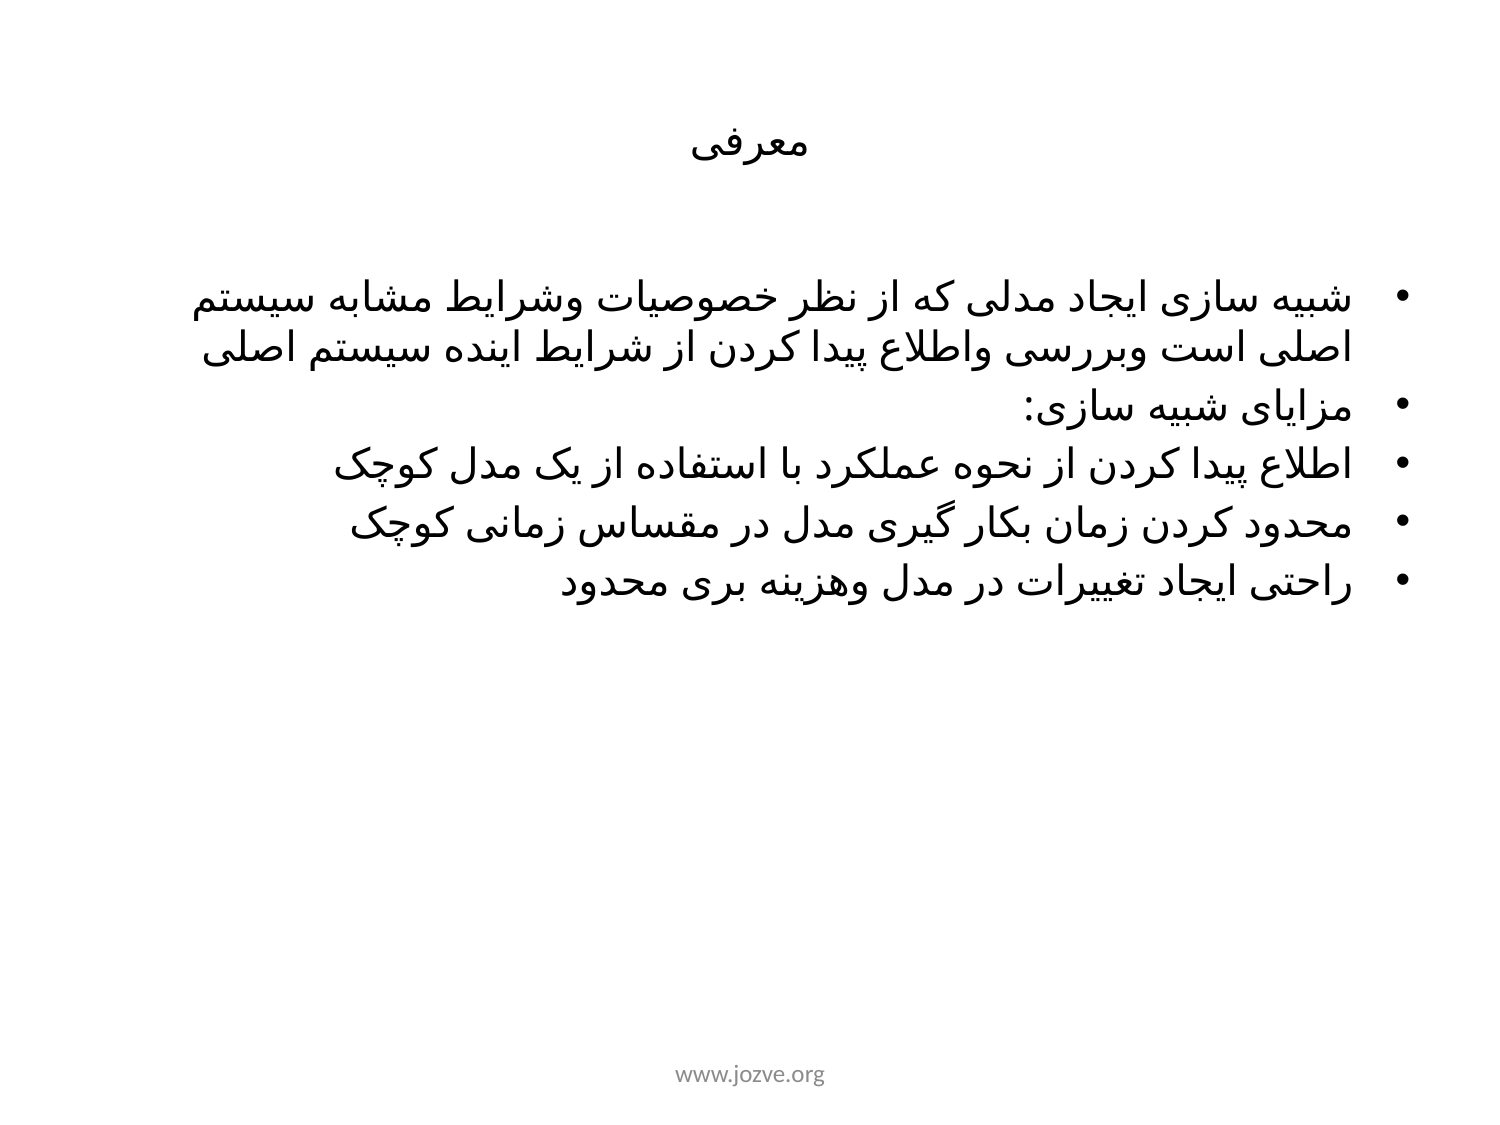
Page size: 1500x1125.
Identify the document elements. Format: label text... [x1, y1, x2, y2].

title معرفی [75, 45, 1425, 233]
footer www.jozve.org [512, 1042, 988, 1103]
list شبیه سازی ایجاد مدلی که از نظر خصوصیات وشرایط مشابه سیستم اصلی است وبررسی واطلاع پیدا کردن از شرایط اینده سیستم اصلی مزایای شبیه سازی: اطلاع پیدا کردن از نحوه عملکرد با استفاده از یک مدل کوچک محدود کردن زمان بکار گیری مدل در مقساس زمانی کوچک راحتی ایجاد تغییرات در مدل وهزینه بری محدود [75, 262, 1425, 1005]
